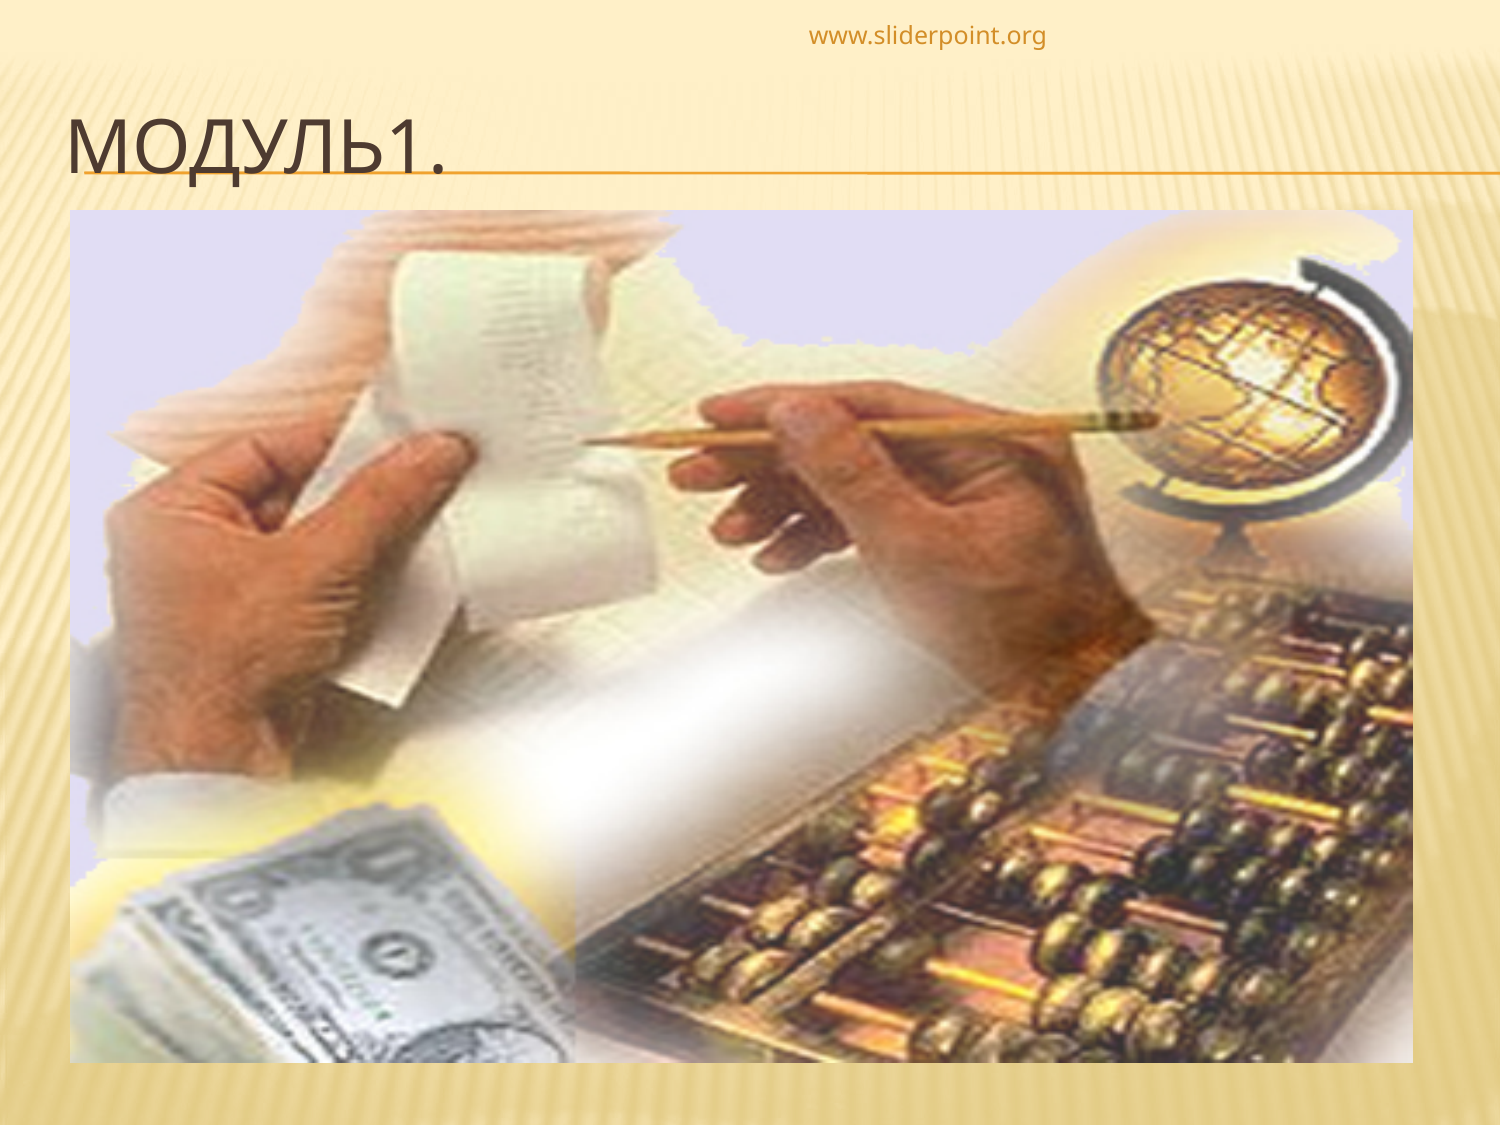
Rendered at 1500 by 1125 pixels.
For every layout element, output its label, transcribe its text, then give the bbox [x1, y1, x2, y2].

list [70, 209, 1413, 1063]
footer www.sliderpoint.org [587, 12, 1063, 60]
title Модуль1. [50, 74, 1475, 212]
